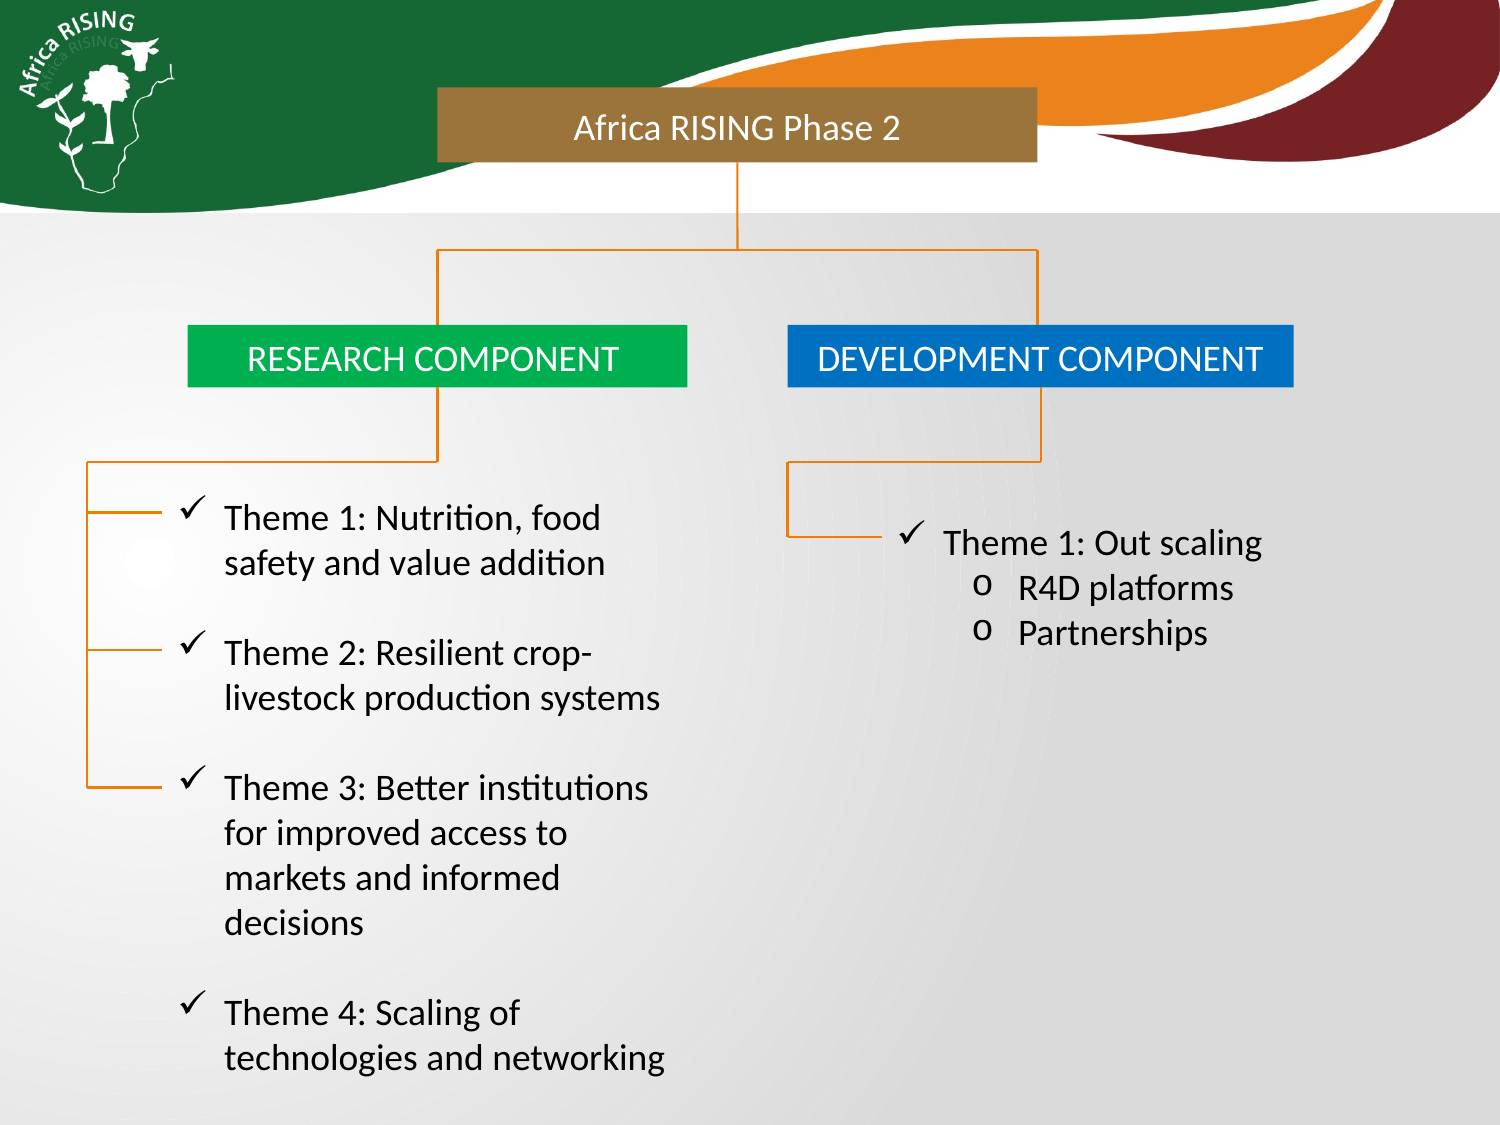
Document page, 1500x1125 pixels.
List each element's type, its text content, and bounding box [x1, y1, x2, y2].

picture [0, 0, 1500, 213]
text_box Theme 1: Nutrition, food safety and value addition Theme 2: Resilient crop-livestock production systems Theme 3: Better institutions for improved access to markets and informed decisions Theme 4: Scaling of technologies and networking [162, 485, 688, 1086]
text_box RESEARCH COMPONENT [185, 323, 690, 389]
text_box Africa RISING Phase 2 [435, 85, 1039, 164]
text_box DEVELOPMENT COMPONENT [785, 323, 1296, 389]
text_box Theme 1: Out scaling R4D platforms Partnerships [881, 511, 1407, 661]
